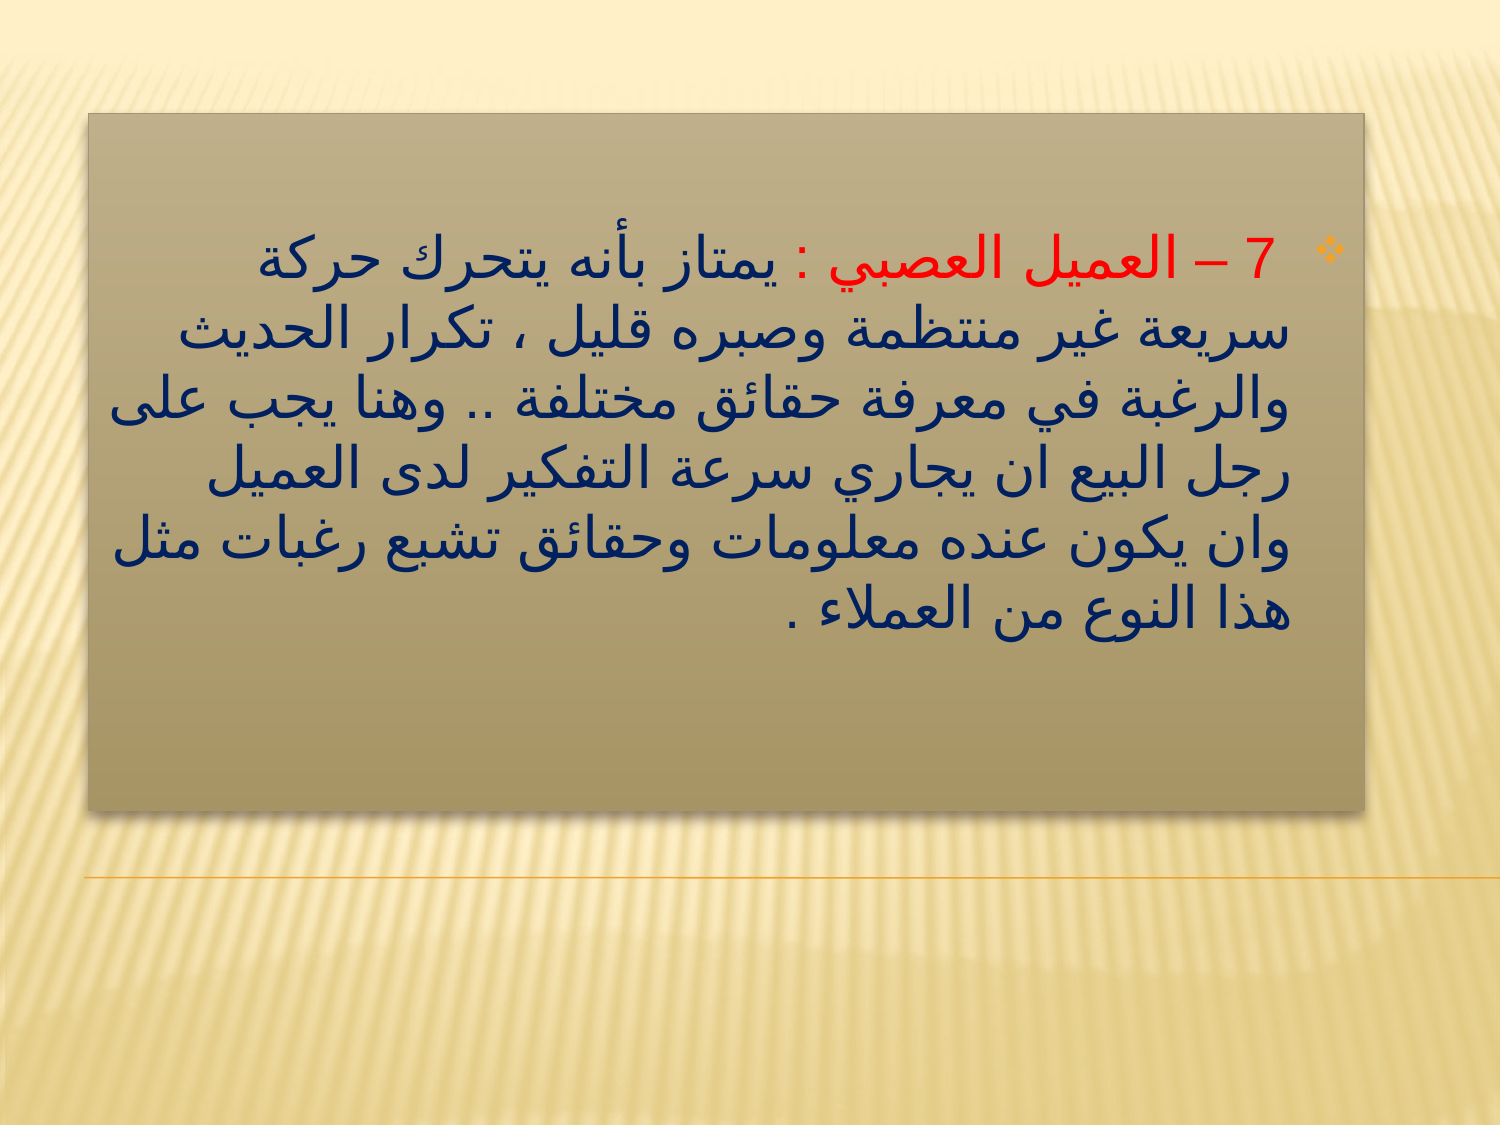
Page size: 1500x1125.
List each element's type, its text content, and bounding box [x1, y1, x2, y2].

subtitle 7 – العميل العصبي : يمتاز بأنه يتحرك حركة سريعة غير منتظمة وصبره قليل ، تكرار الحديث والرغبة في معرفة حقائق مختلفة .. وهنا يجب على رجل البيع ان يجاري سرعة التفكير لدى العميل وان يكون عنده معلومات وحقائق تشبع رغبات مثل هذا النوع من العملاء . [88, 113, 1365, 811]
